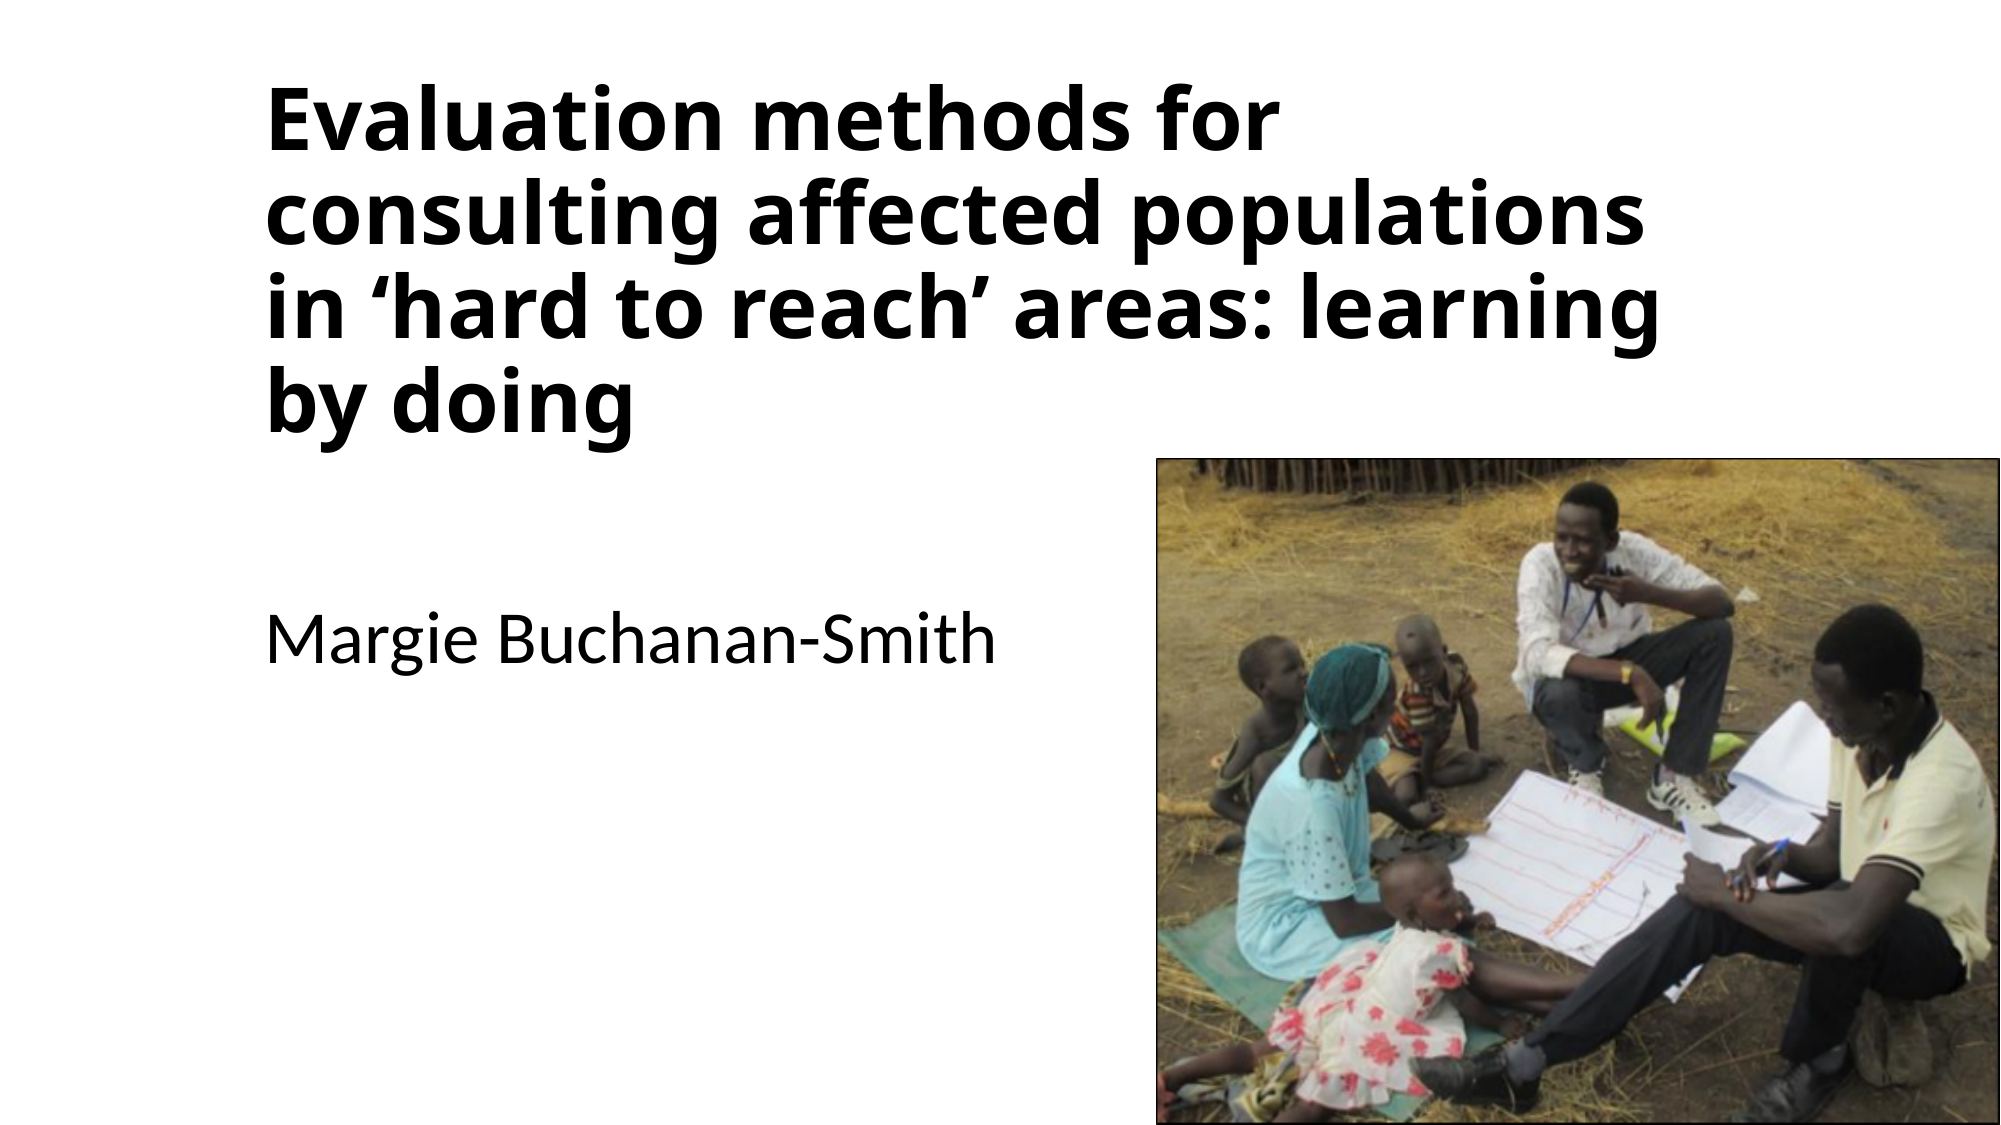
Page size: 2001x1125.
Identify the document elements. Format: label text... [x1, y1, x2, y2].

picture [1156, 458, 2000, 1125]
title Evaluation methods for consulting affected populations in ‘hard to reach’ areas: learning by doing [249, 66, 1750, 459]
subtitle Margie Buchanan-Smith [249, 590, 1156, 863]
